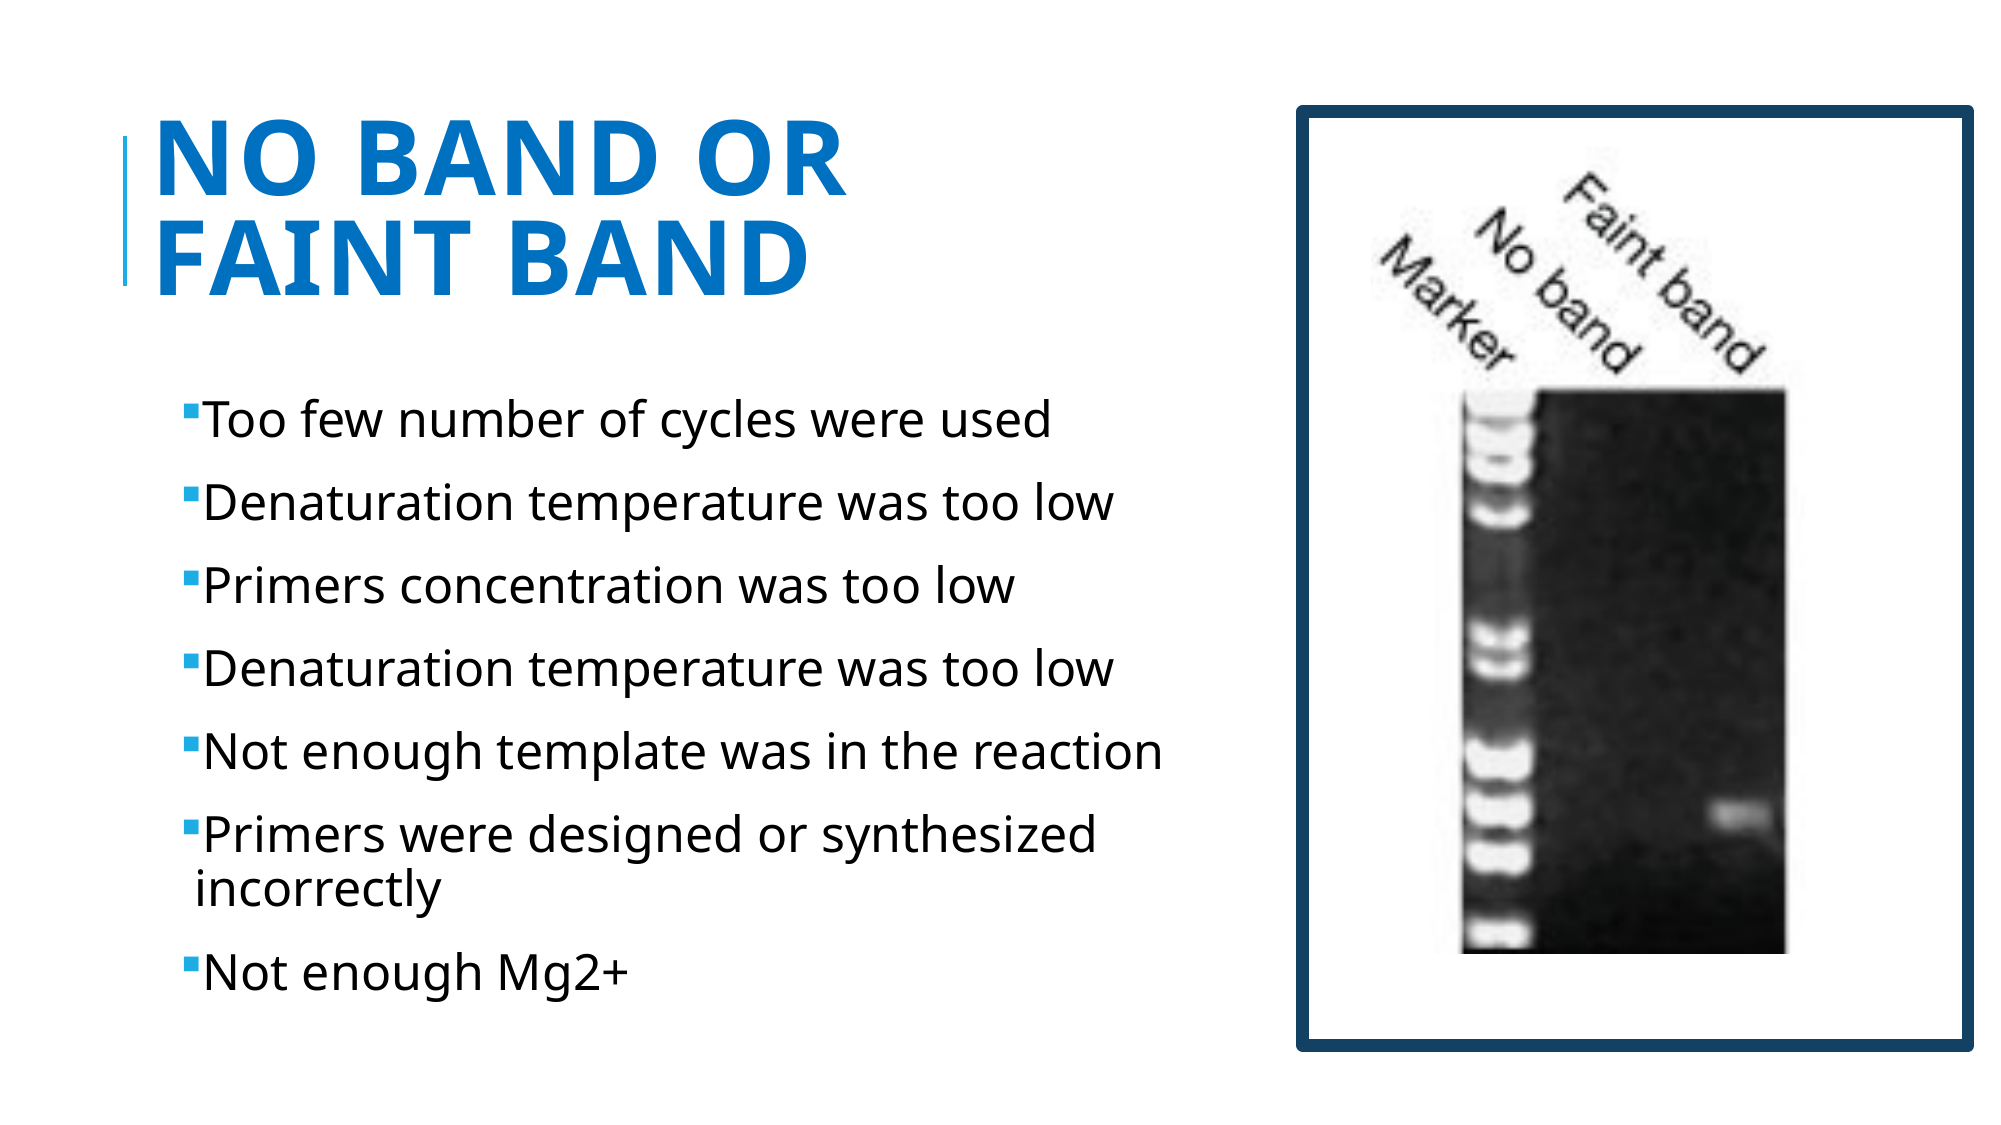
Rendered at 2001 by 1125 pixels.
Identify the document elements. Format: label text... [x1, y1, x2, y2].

text_box [1301, 110, 1969, 1047]
list Too few number of cycles were used Denaturation temperature was too low Primers concentration was too low Denaturation temperature was too low Not enough template was in the reaction Primers were designed or synthesized incorrectly Not enough Mg2+ [172, 386, 1226, 1067]
picture [1371, 146, 1869, 954]
title No Band or Faint Band [136, 77, 1191, 353]
